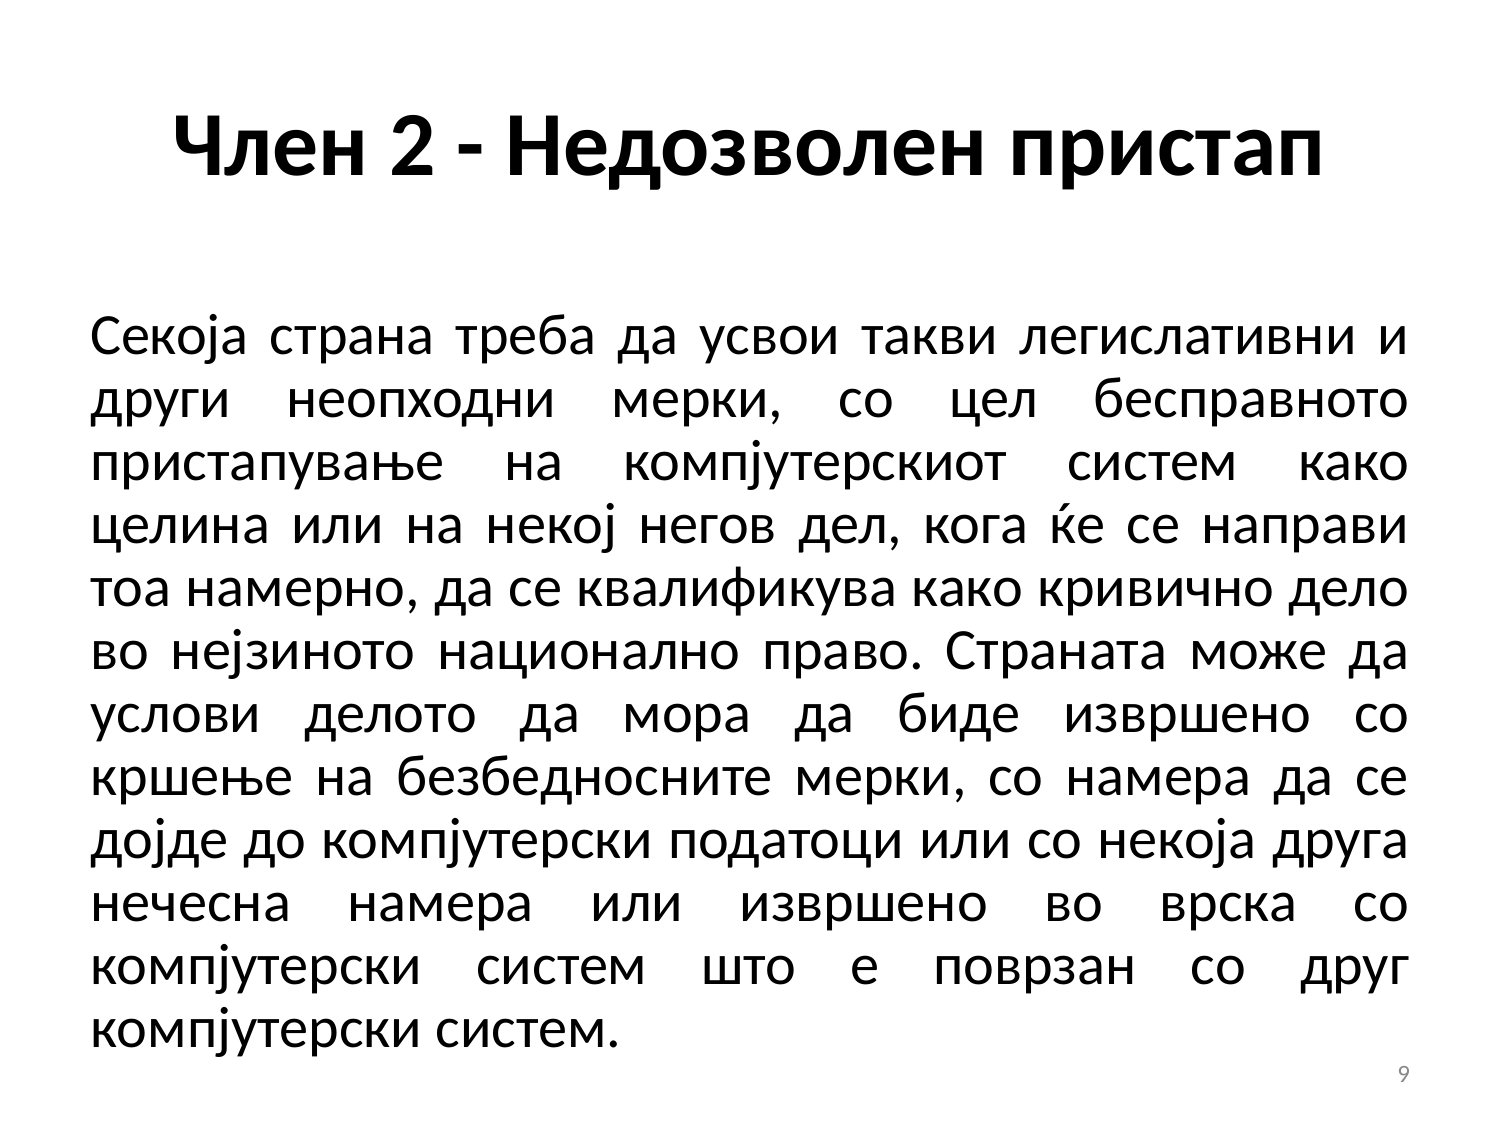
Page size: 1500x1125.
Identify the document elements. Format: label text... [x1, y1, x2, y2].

list Секоја страна треба да усвои такви легислативни и други неопходни мерки, со цел бесправното пристапување на компјутерскиот систем како целина или на некој негов дел, кога ќе се направи тоа намерно, да се квалификува како кривично дело во нејзиното национално право. Страната може да услови делото да мора да биде извршено со кршење на безбедносните мерки, со намера да се дојде до компјутерски податоци или со некоја друга нечесна намера или извршено во врска со компјутерски систем што е поврзан со друг компјутерски систем. [75, 297, 1425, 940]
title Член 2 - Недозволен пристап [75, 45, 1425, 233]
slide_number 9 [1074, 1042, 1425, 1103]
